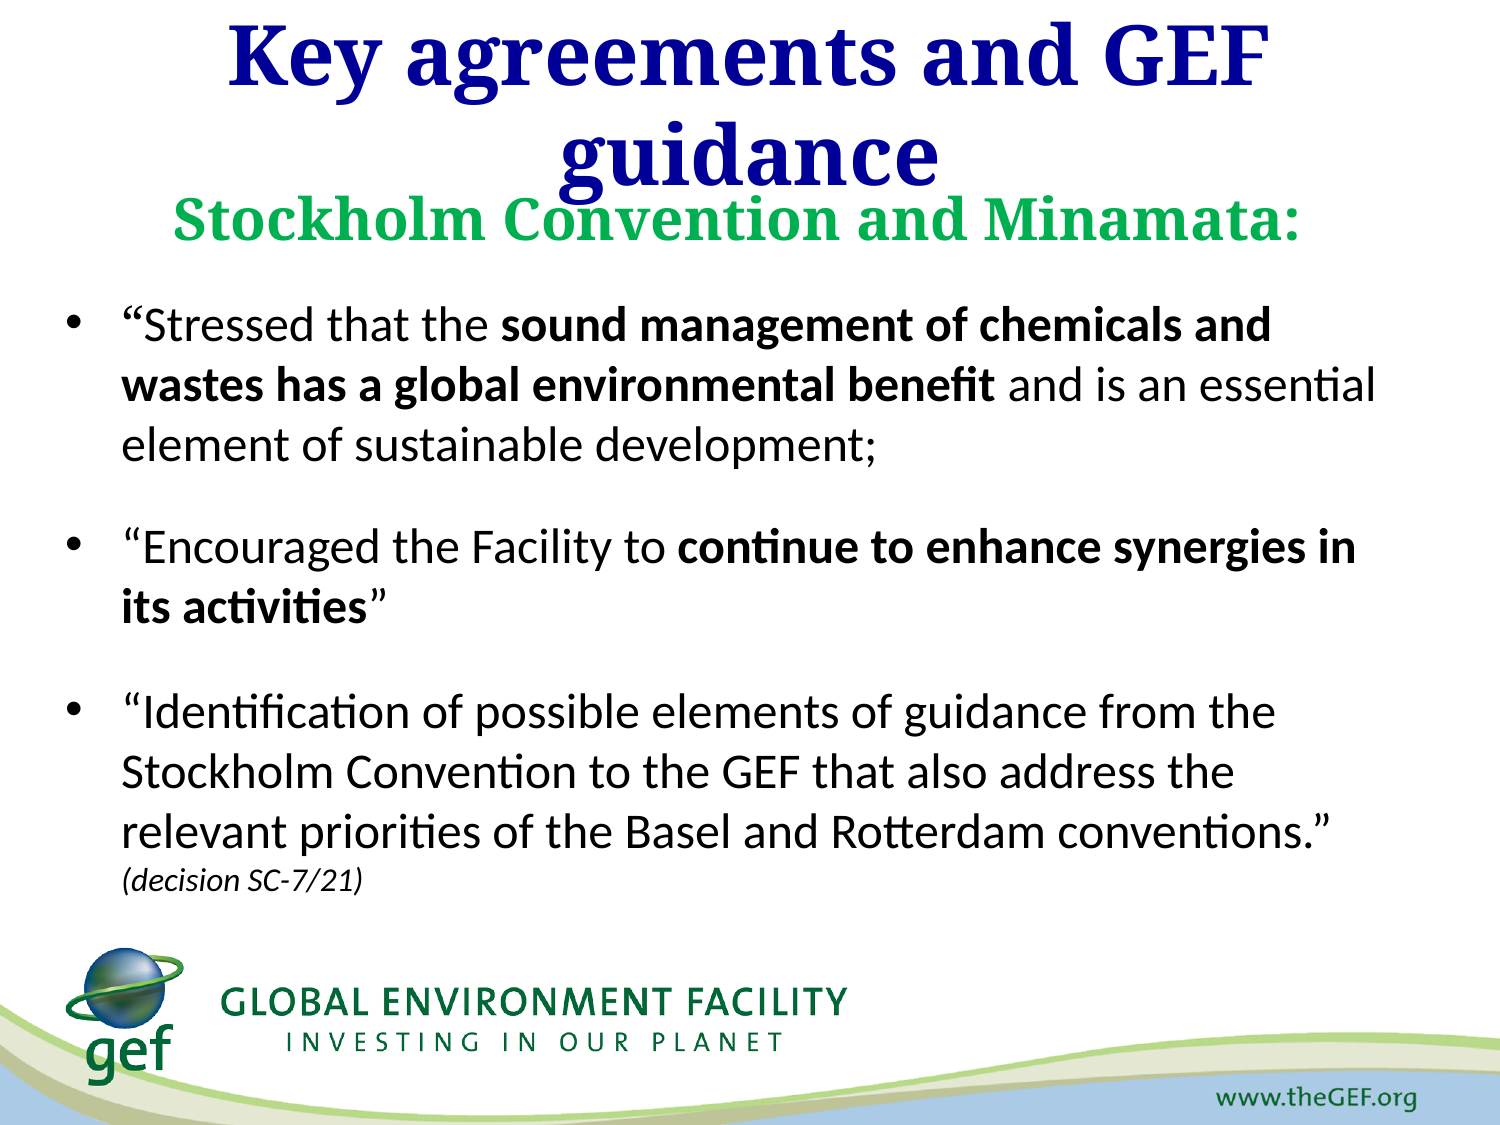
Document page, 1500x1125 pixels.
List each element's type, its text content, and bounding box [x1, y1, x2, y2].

title Key agreements and GEF guidance [74, 37, 1426, 168]
list Stockholm Convention and Minamata: “Stressed that the sound management of chemicals and wastes has a global environmental benefit and is an essential element of sustainable development; “Encouraged the Facility to continue to enhance synergies in its activities” “Identification of possible elements of guidance from the Stockholm Convention to the GEF that also address the relevant priorities of the Basel and Rotterdam conventions.” (decision SC-7/21) [49, 174, 1426, 918]
picture [0, 920, 1500, 1125]
